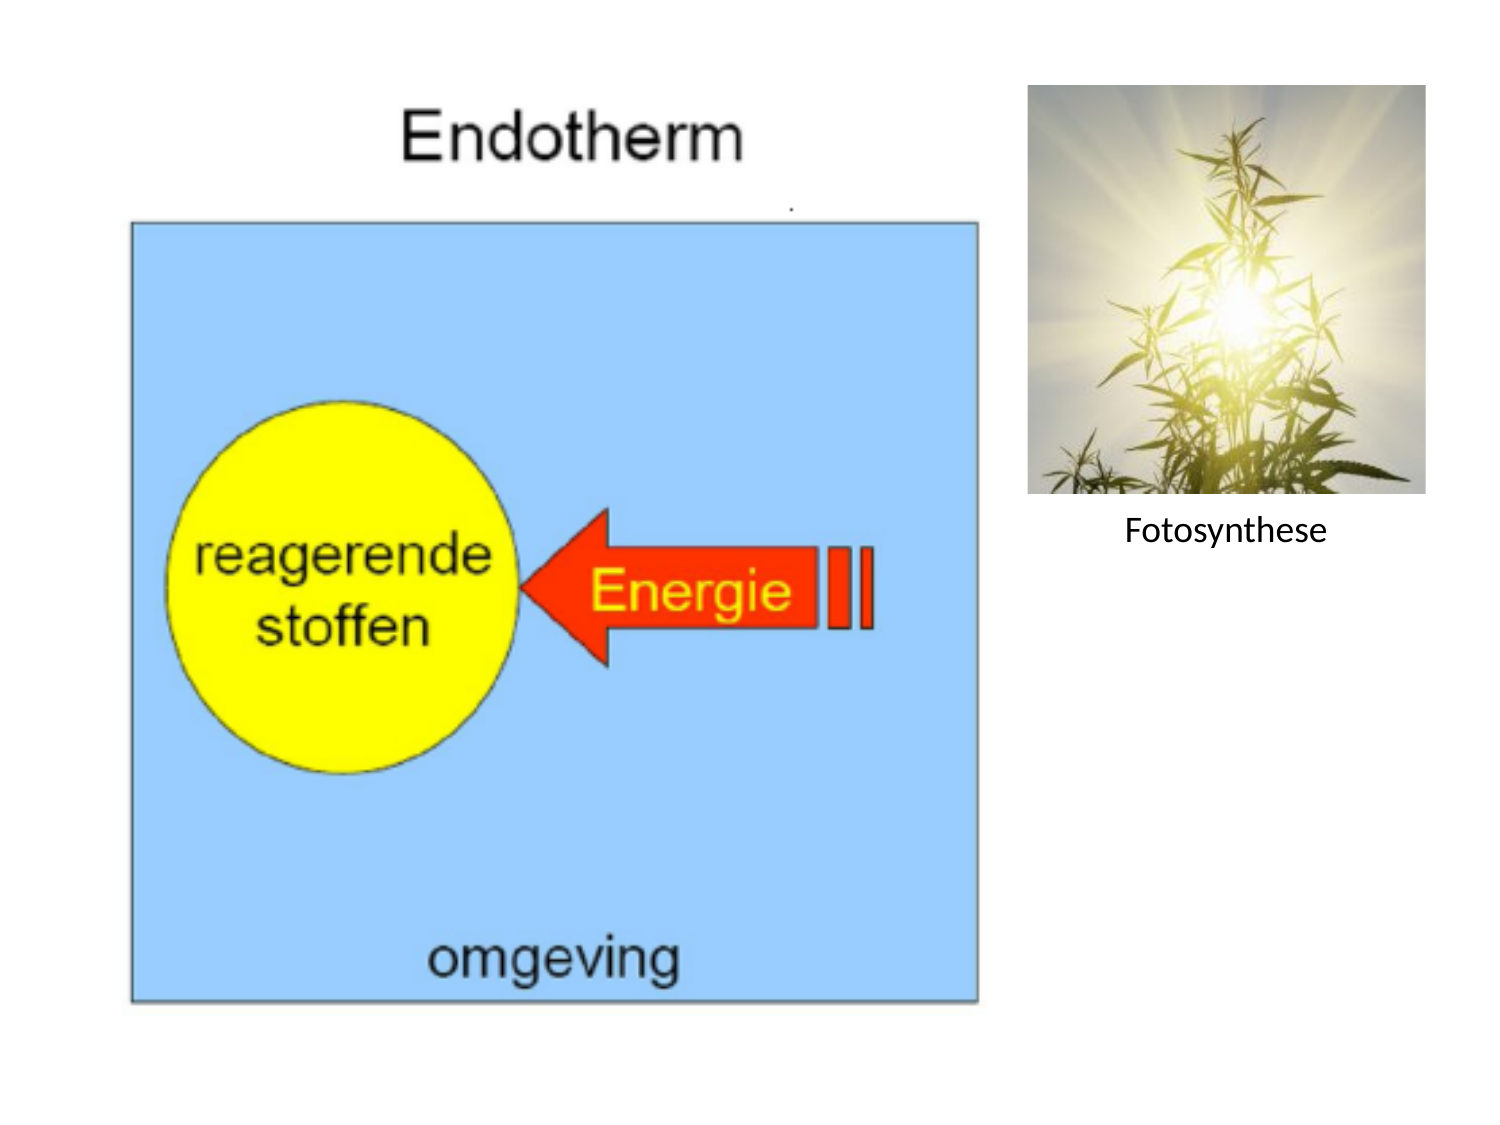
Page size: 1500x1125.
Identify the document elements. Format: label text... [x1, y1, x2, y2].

text_box Fotosynthese [1110, 497, 1344, 557]
picture [103, 85, 1426, 1031]
